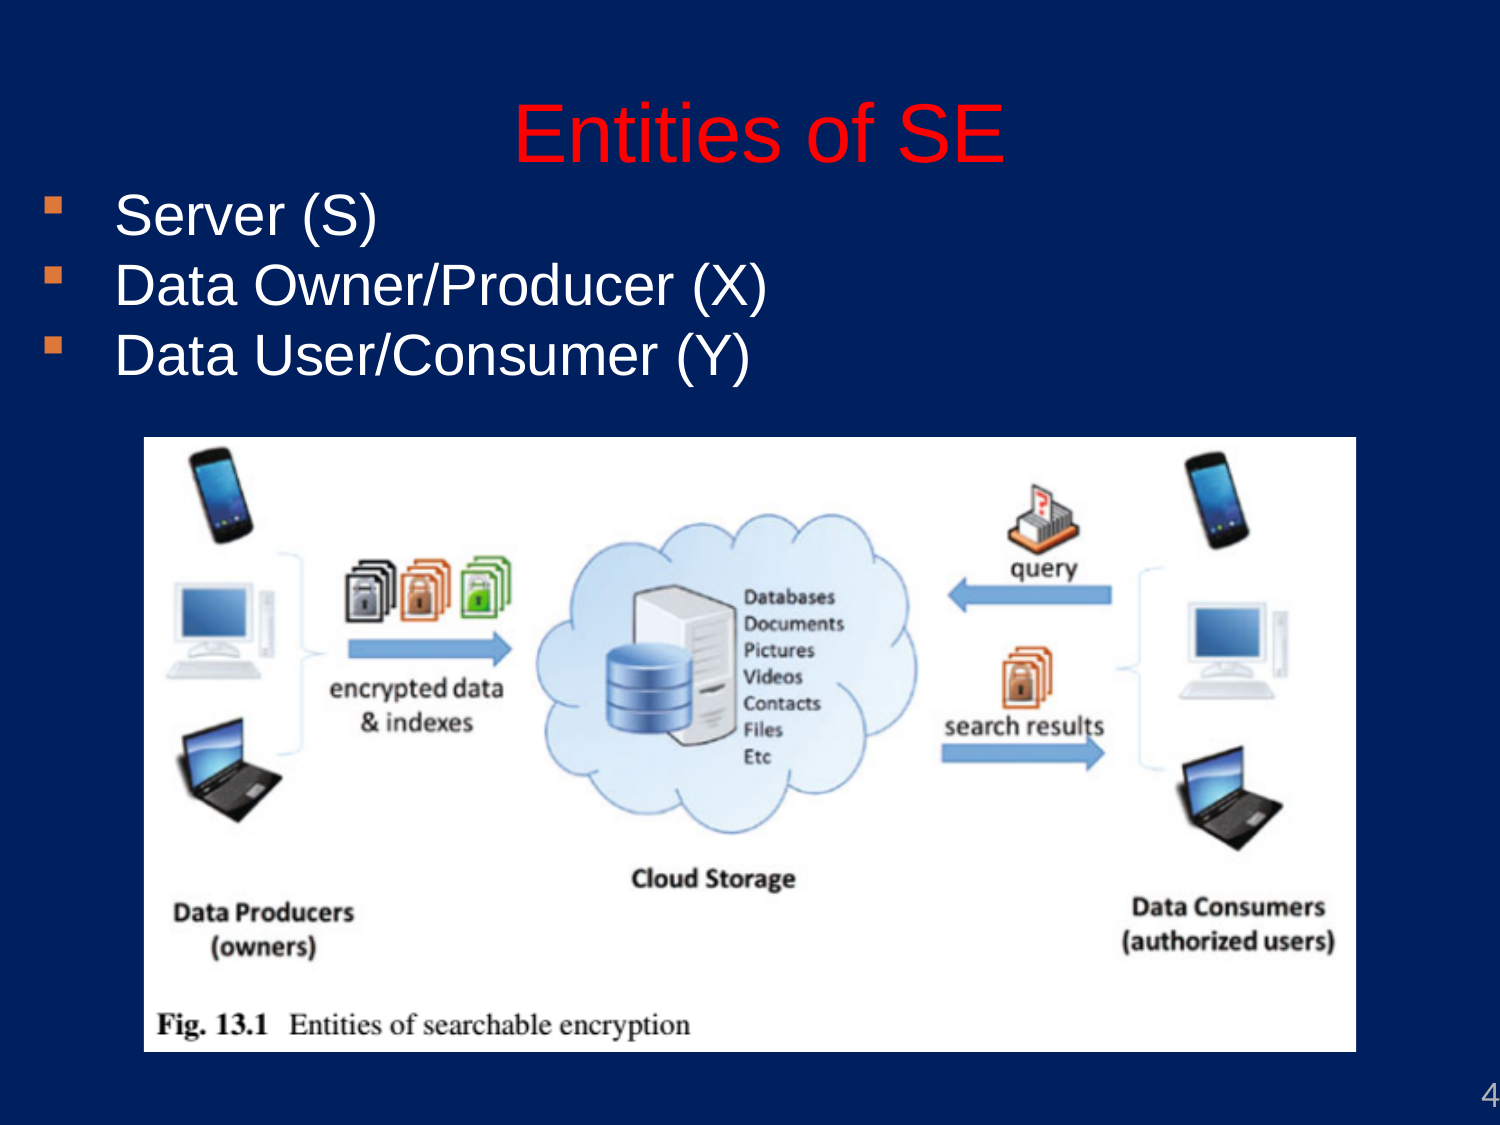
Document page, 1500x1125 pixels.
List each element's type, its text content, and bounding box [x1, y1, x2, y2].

slide_number 4 [1437, 1069, 1500, 1125]
text_box Server (S) Data Owner/Producer (X) Data User/Consumer (Y) [37, 177, 1226, 388]
picture [143, 437, 1357, 1052]
title Entities of SE [44, 53, 1456, 267]
